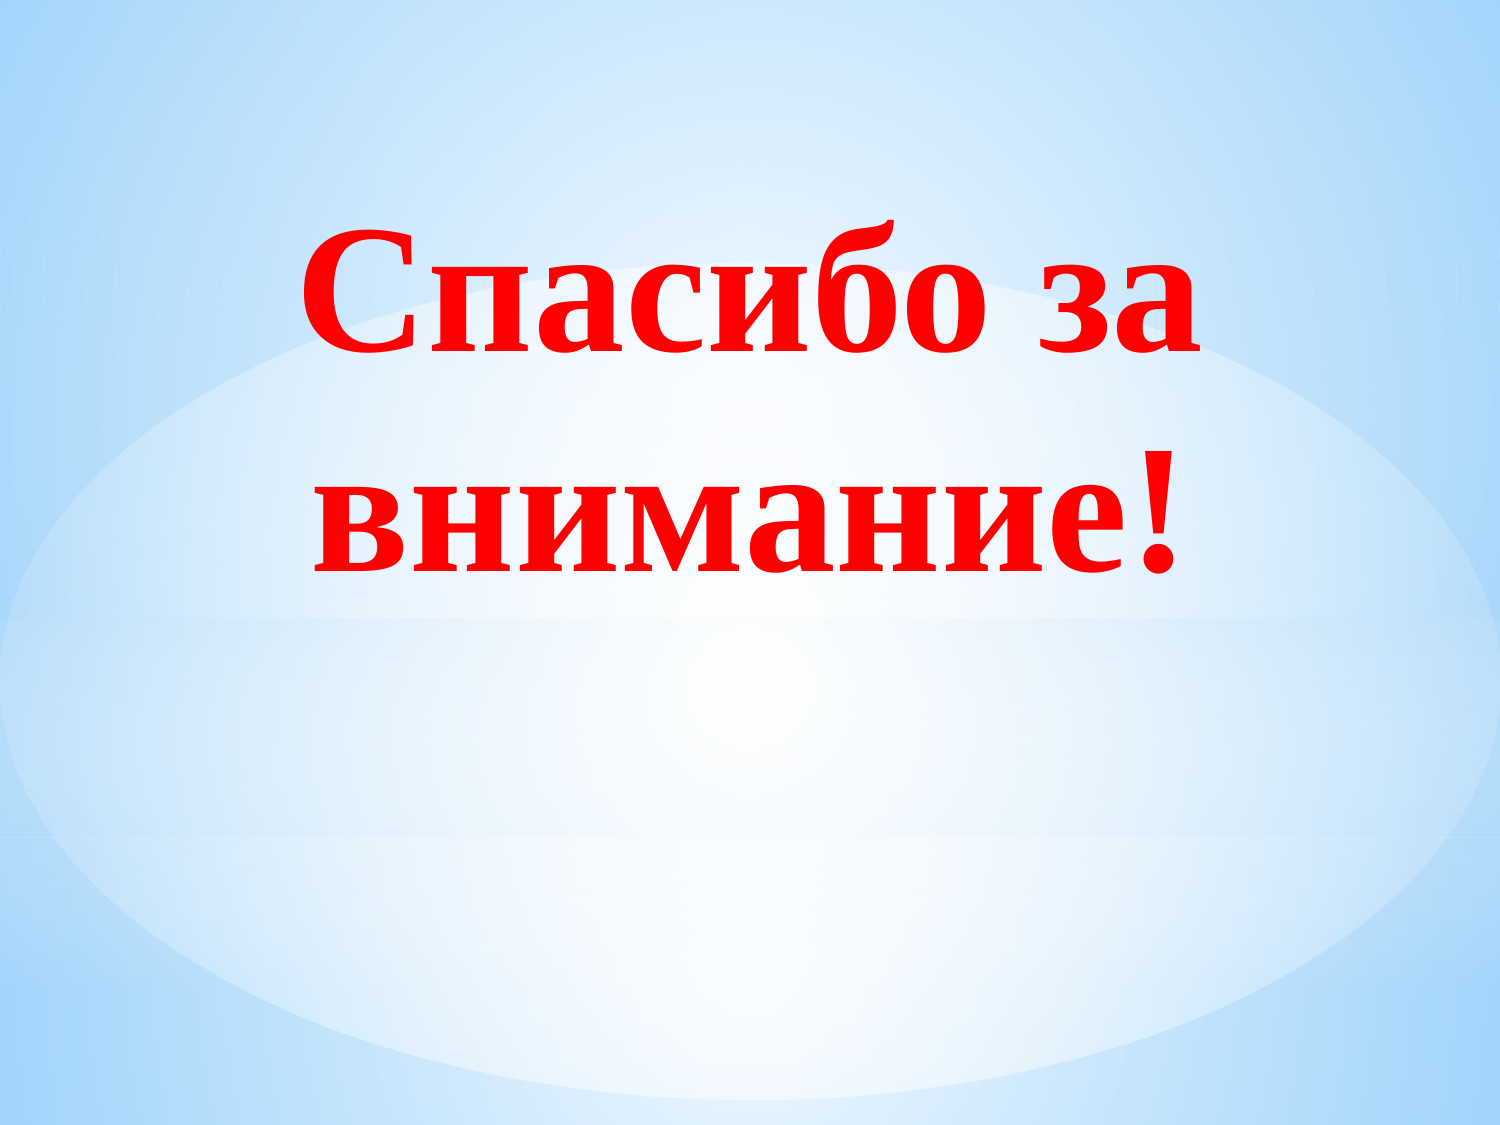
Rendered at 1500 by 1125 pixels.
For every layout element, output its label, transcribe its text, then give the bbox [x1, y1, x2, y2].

text_box Спасибо за внимание! [29, 160, 1471, 616]
